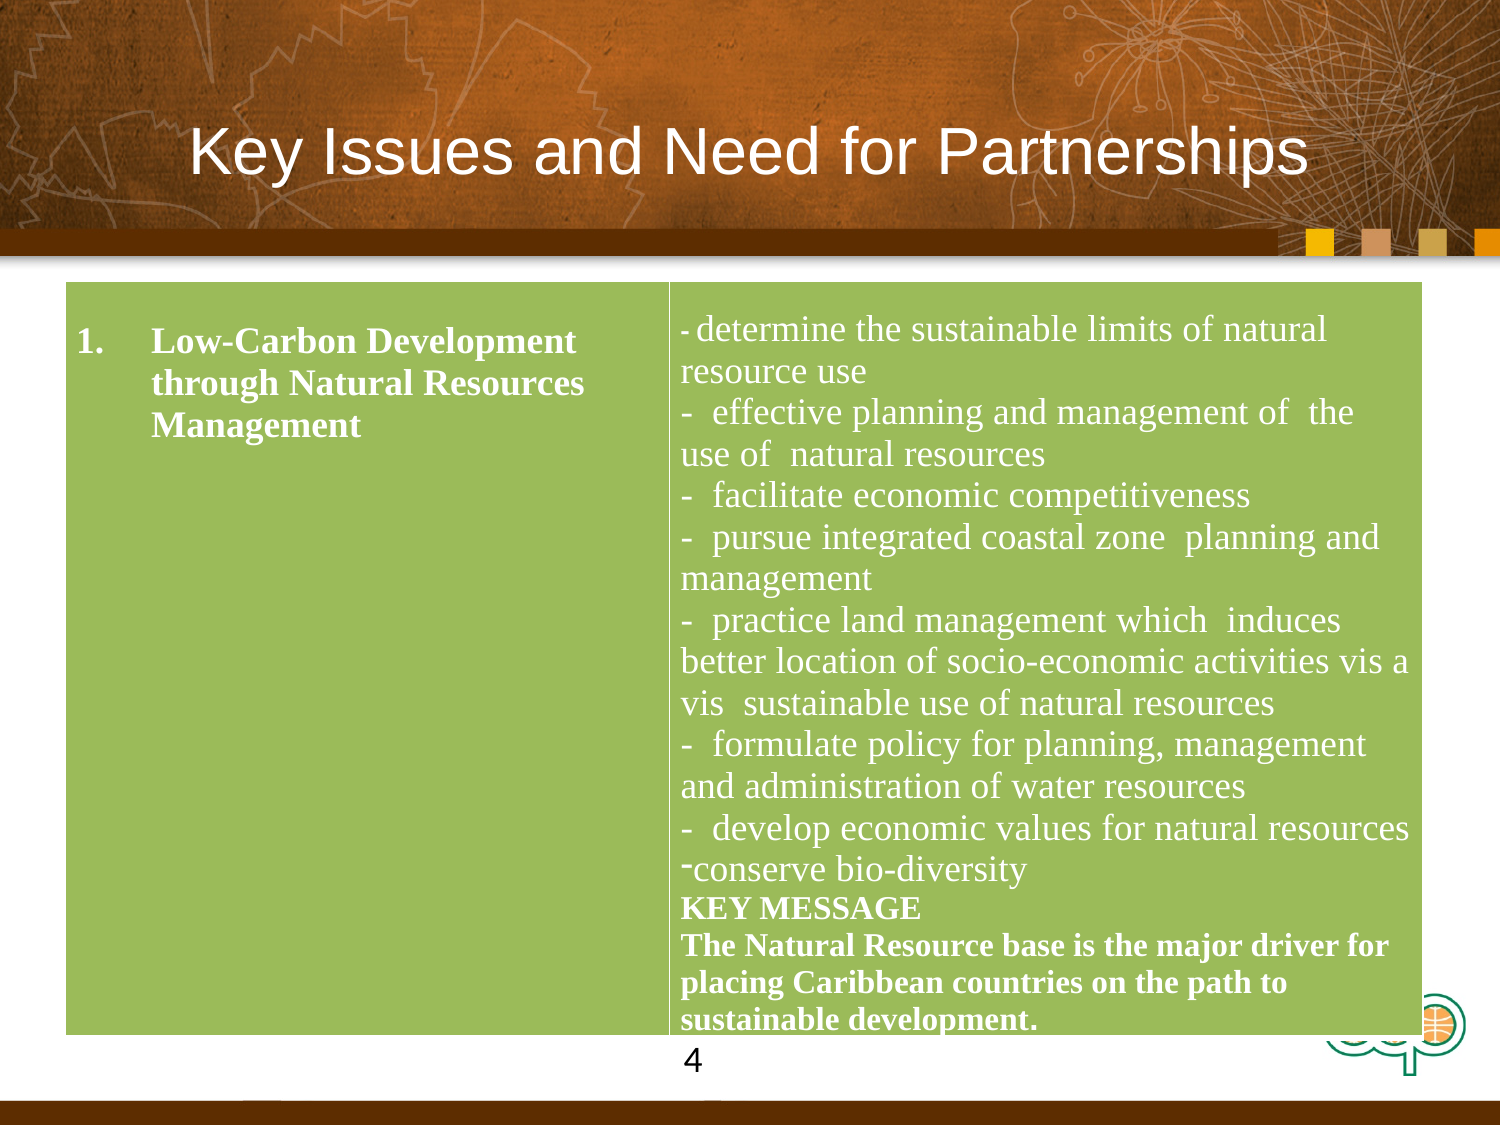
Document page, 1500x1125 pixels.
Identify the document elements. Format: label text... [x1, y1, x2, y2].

slide_number 4 [518, 1041, 869, 1071]
table_header Low-Carbon Development through Natural Resources Management [66, 282, 669, 1035]
title Key Issues and Need for Partnerships [74, 62, 1426, 234]
table_header - determine the sustainable limits of natural resource use - effective planning and management of the use of natural resources - facilitate economic competitiveness - pursue integrated coastal zone planning and management - practice land management which induces better location of socio-economic activities vis a vis sustainable use of natural resources - formulate policy for planning, management and administration of water resources - develop economic values for natural resources conserve bio-diversity KEY MESSAGE The Natural Resource base is the major driver for placing Caribbean countries on the path to sustainable development. [670, 282, 1422, 1035]
picture [0, 0, 1500, 1125]
